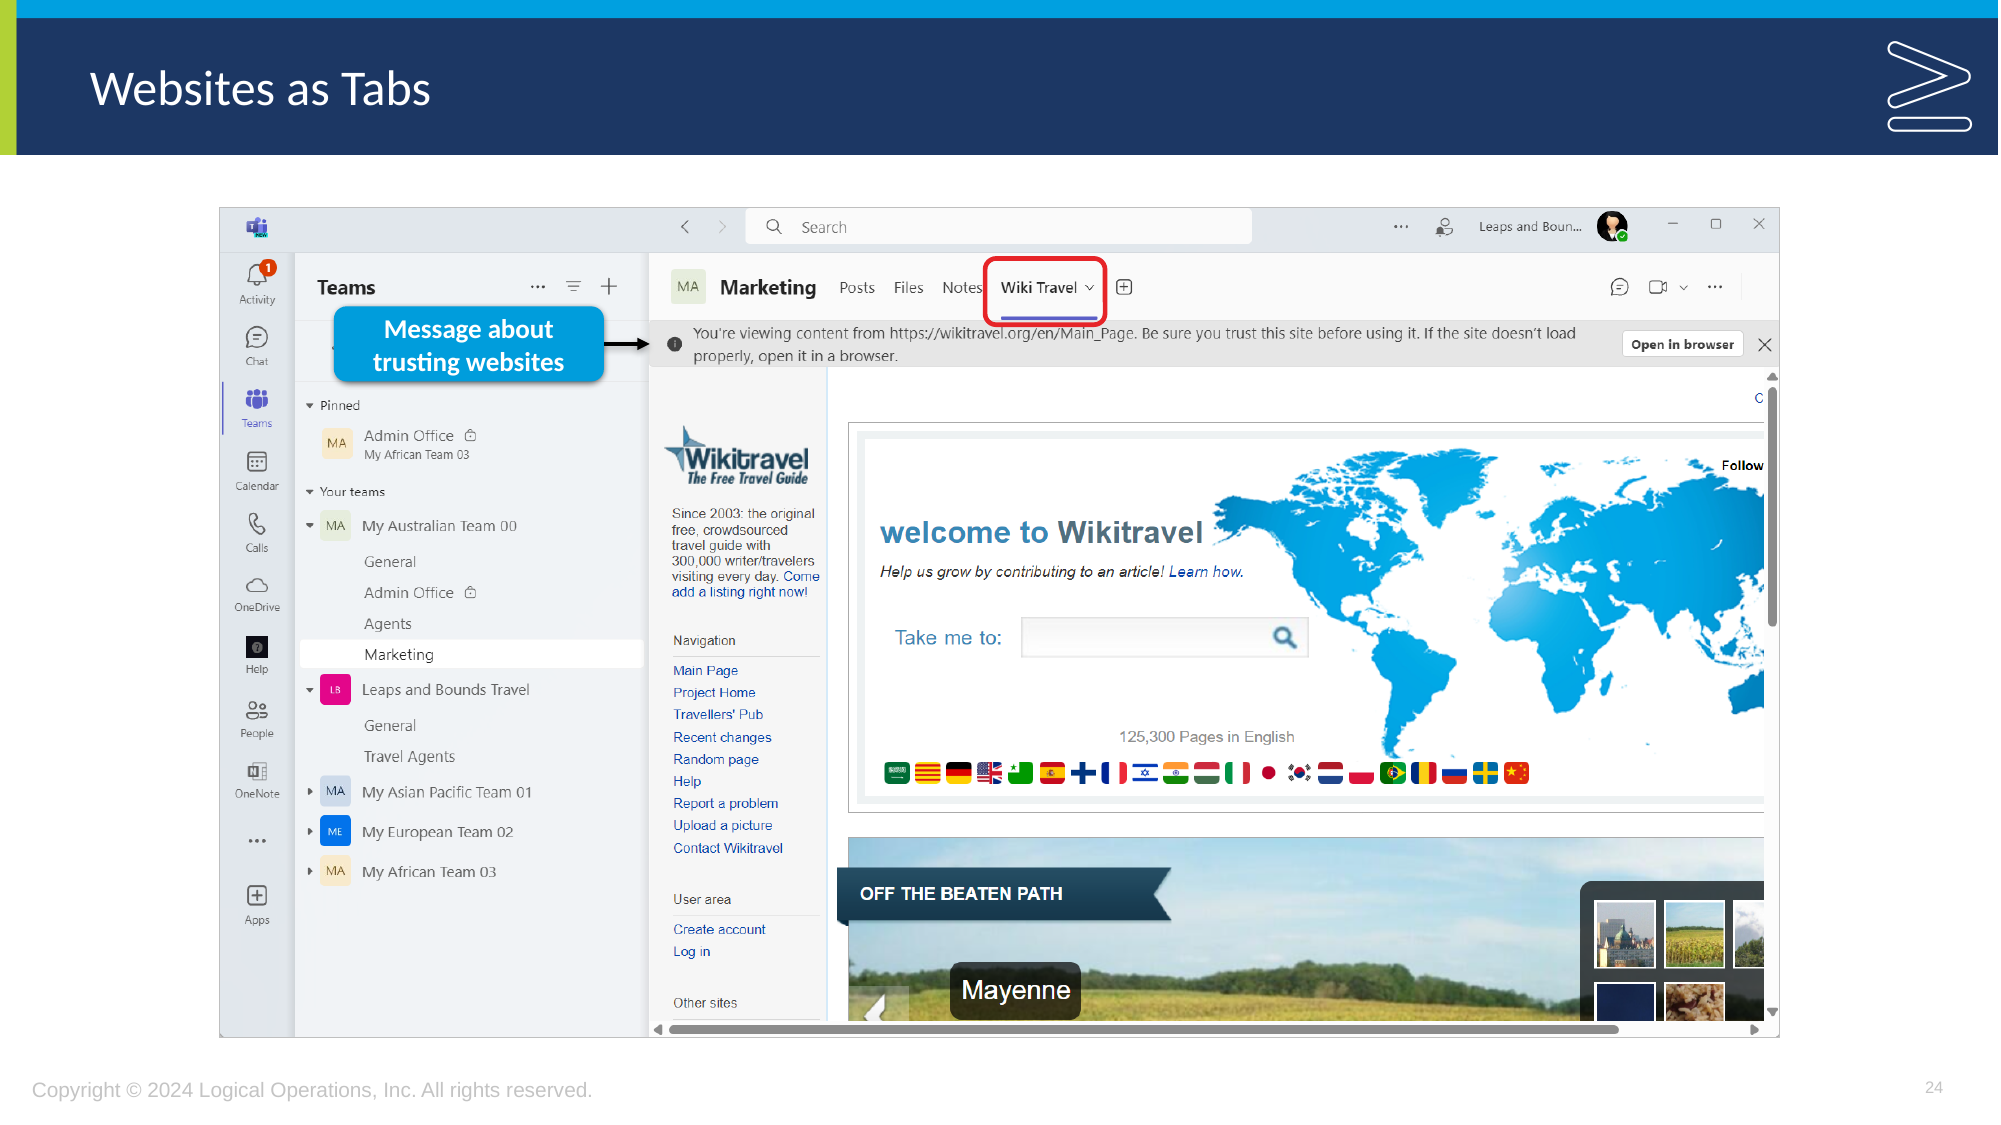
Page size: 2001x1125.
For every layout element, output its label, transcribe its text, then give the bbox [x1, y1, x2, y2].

picture [1850, 19, 1998, 155]
slide_number 24 [1491, 1057, 1959, 1118]
title Websites as Tabs [74, 16, 1850, 155]
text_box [219, 207, 1781, 1038]
picture [0, 0, 74, 155]
